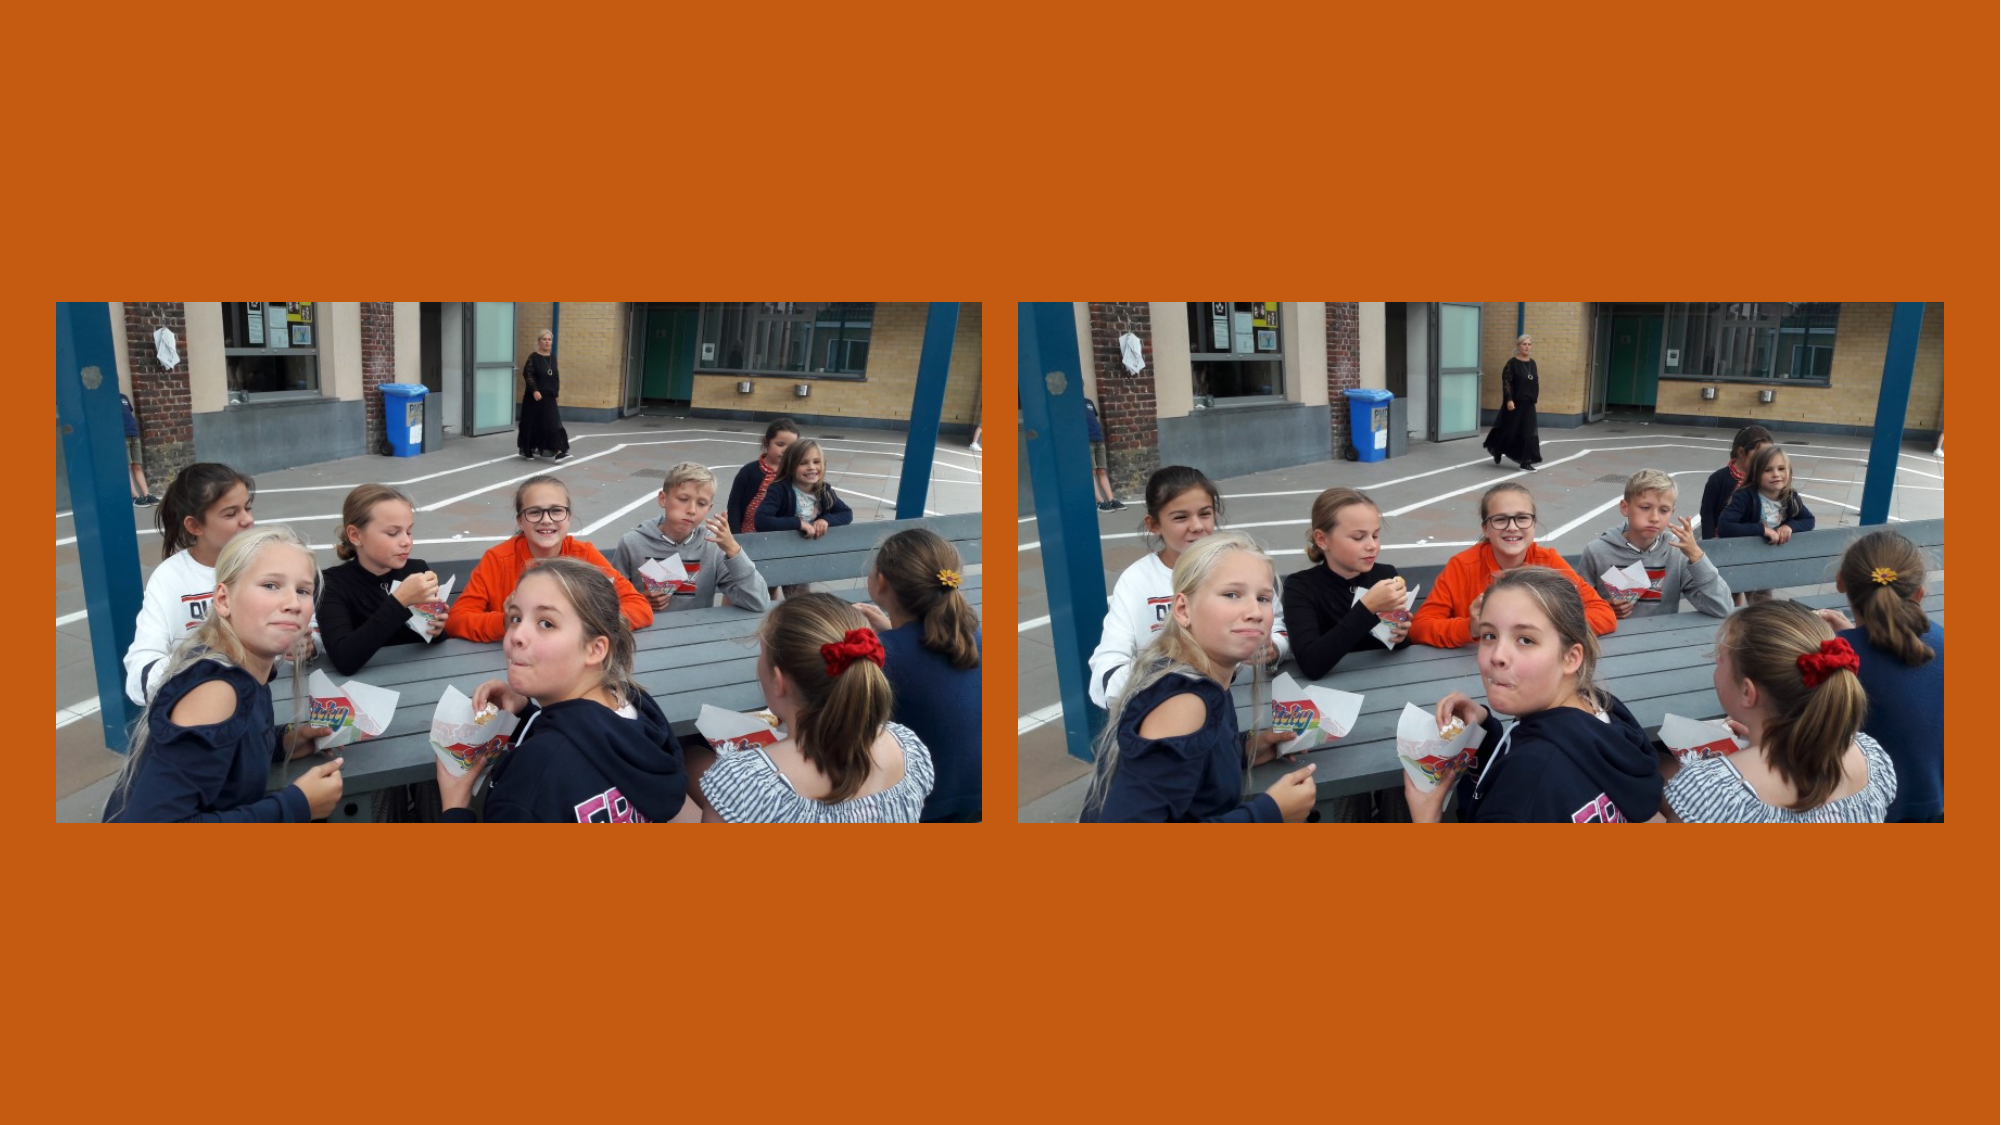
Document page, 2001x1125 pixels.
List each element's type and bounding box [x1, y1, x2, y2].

picture [56, 302, 982, 823]
picture [1018, 302, 1944, 823]
